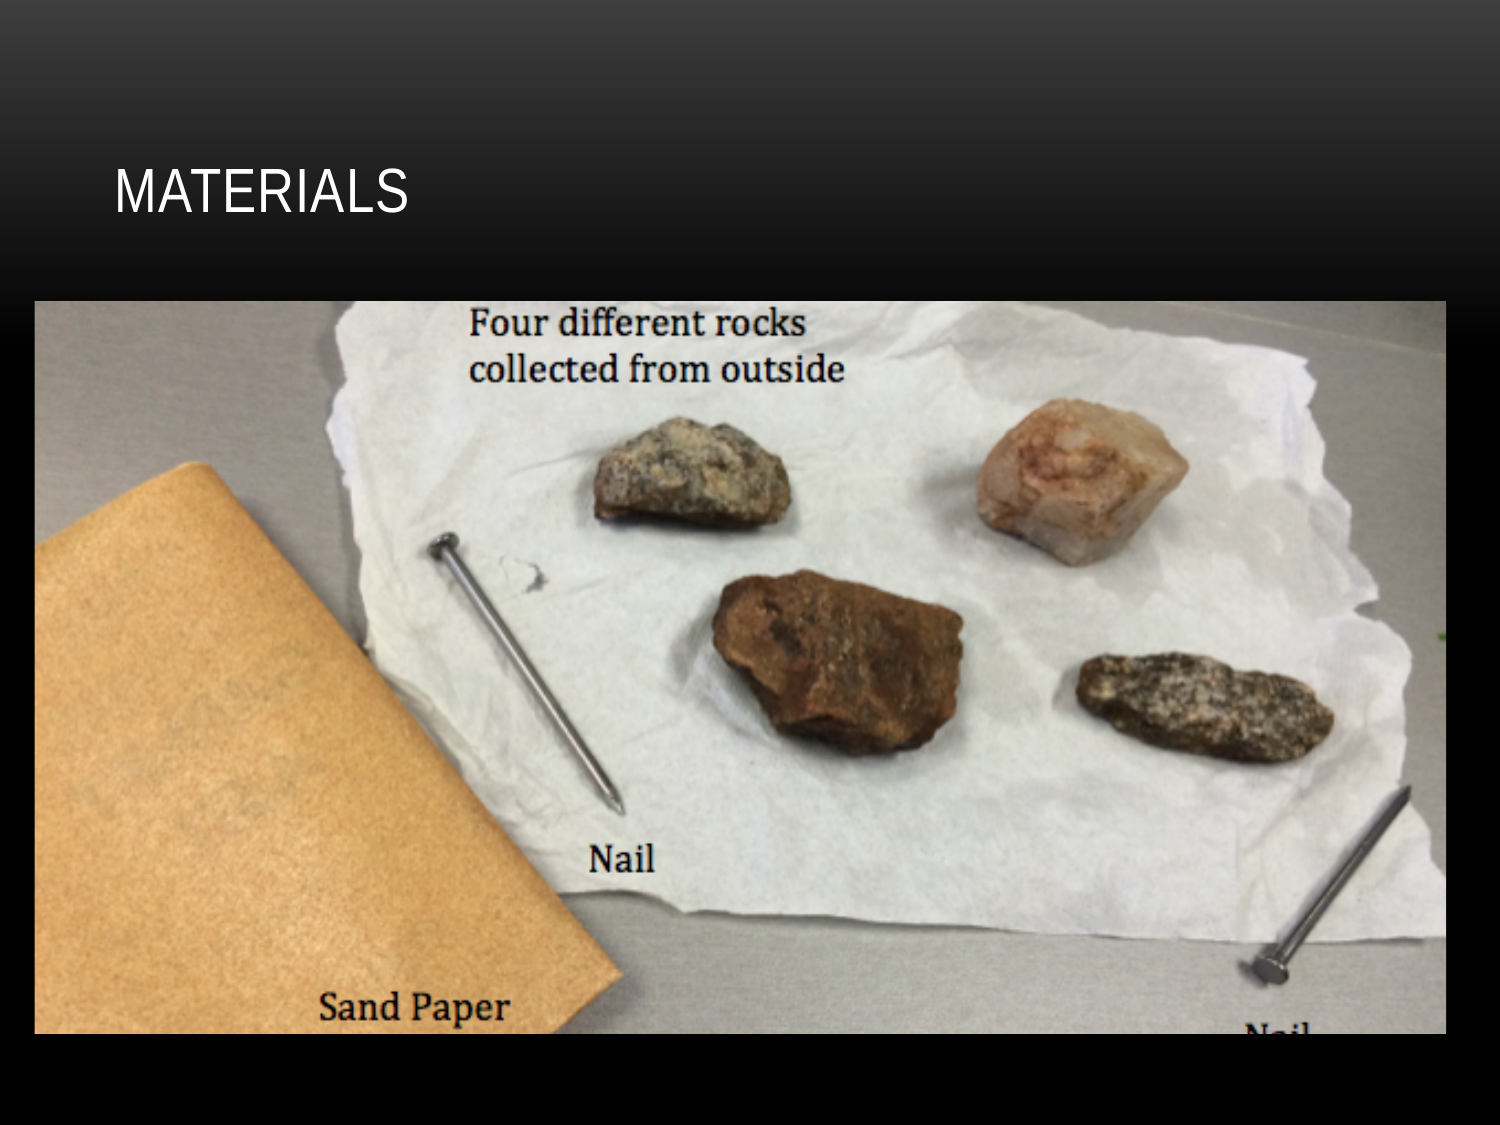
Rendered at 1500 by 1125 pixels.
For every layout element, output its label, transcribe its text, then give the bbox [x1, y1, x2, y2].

picture [0, 0, 1500, 1125]
title Materials [99, 45, 1400, 233]
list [34, 300, 1447, 1035]
